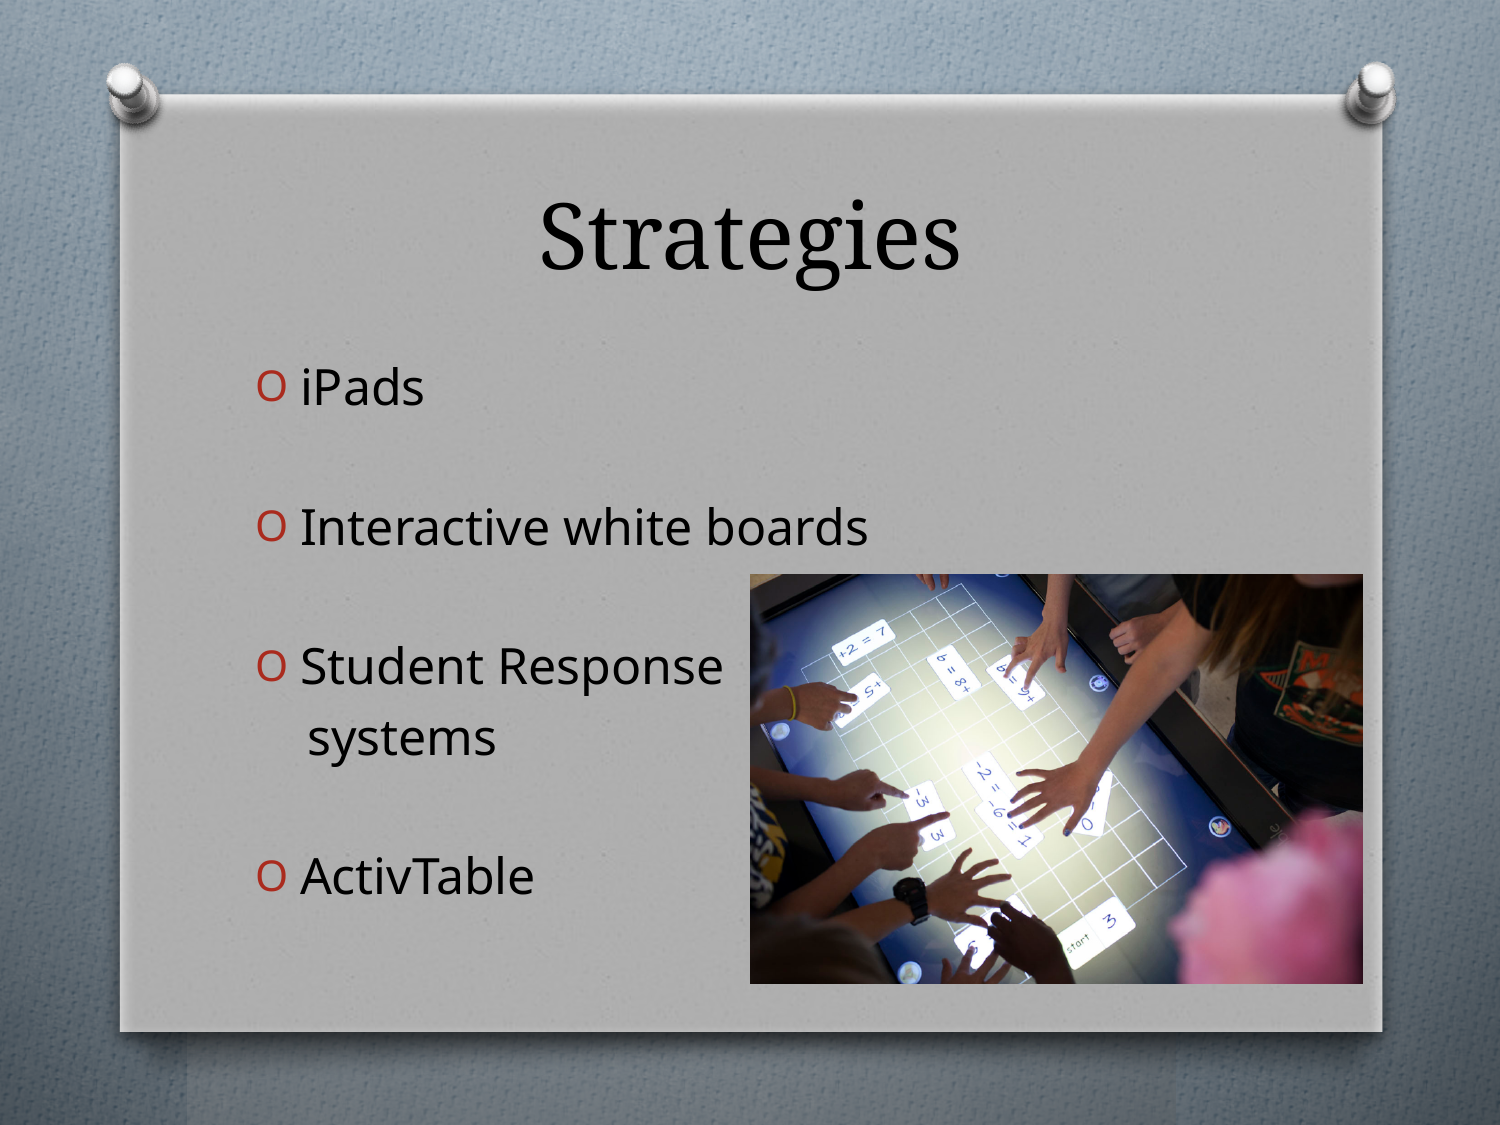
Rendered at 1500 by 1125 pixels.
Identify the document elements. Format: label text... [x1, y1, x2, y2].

picture [75, 29, 198, 153]
list iPads Interactive white boards Student Response systems ActivTable [240, 347, 1257, 939]
title Strategies [179, 134, 1323, 332]
picture [749, 574, 1363, 984]
picture [1317, 35, 1439, 156]
